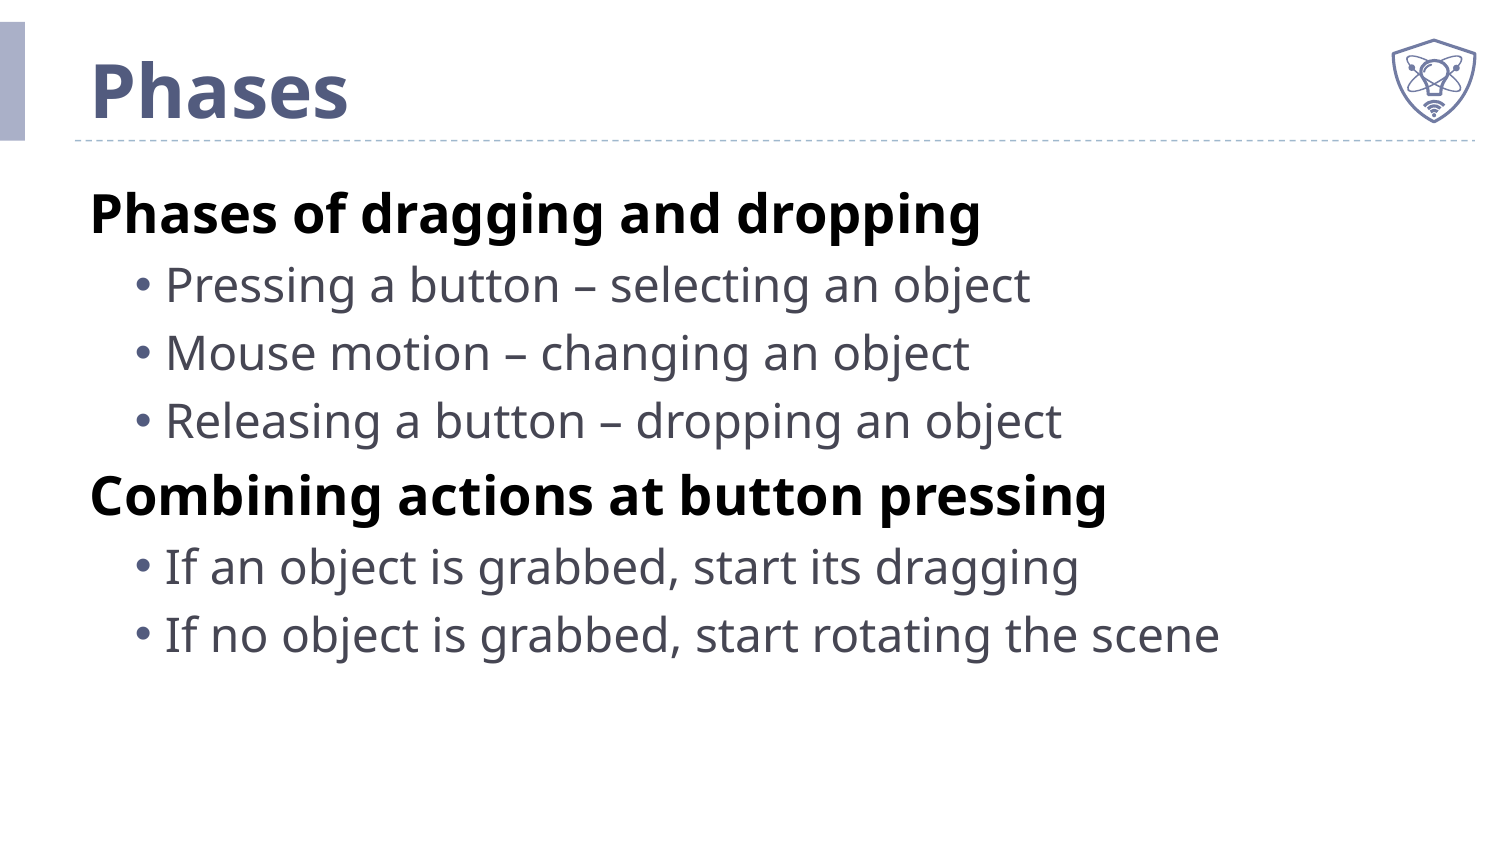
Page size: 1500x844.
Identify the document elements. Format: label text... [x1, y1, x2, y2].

title Phases [75, 18, 1475, 141]
list Phases of dragging and dropping Pressing a button – selecting an object Mouse motion – changing an object Releasing a button – dropping an object Combining actions at button pressing If an object is grabbed, start its dragging If no object is grabbed, start rotating the scene [75, 171, 1475, 835]
